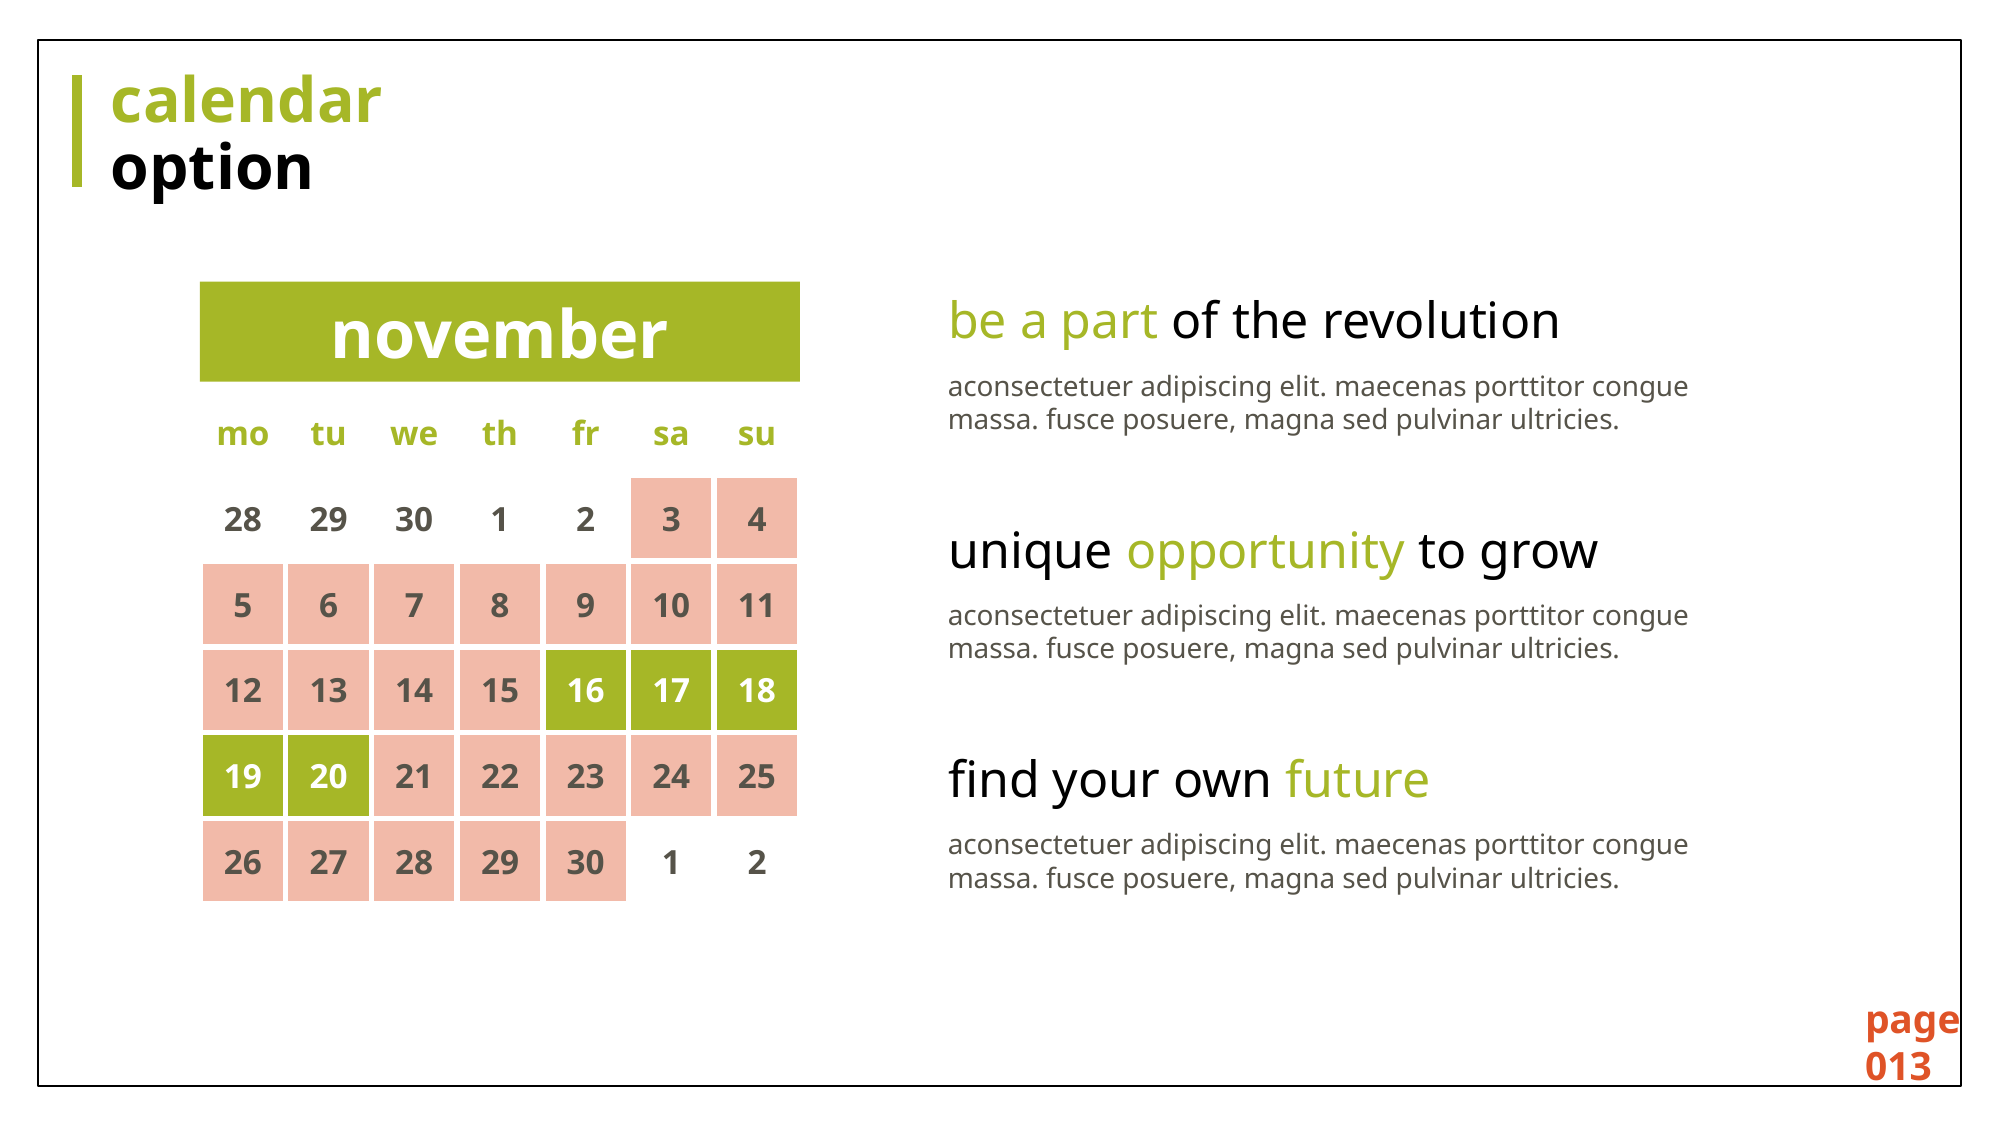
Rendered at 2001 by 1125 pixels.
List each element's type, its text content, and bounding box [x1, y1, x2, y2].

table_cell 12 [203, 650, 283, 730]
title calendar option [95, 59, 692, 212]
table_header th [460, 393, 540, 473]
table_cell 1 [460, 478, 540, 558]
table_cell 16 [546, 650, 626, 730]
table_header mo [203, 393, 283, 473]
table_cell 3 [631, 478, 711, 558]
table_cell 2 [717, 821, 797, 901]
table_header sa [631, 393, 711, 473]
table_header tu [288, 393, 369, 473]
table_cell 4 [717, 478, 797, 558]
table_cell 11 [717, 564, 797, 644]
table_cell 18 [717, 650, 797, 730]
table_cell 28 [374, 821, 454, 901]
table_cell 30 [374, 478, 454, 558]
table_cell 24 [631, 735, 711, 816]
table_cell 27 [288, 821, 369, 901]
table_header fr [546, 393, 626, 473]
table_header su [717, 393, 797, 473]
text_box november [198, 280, 802, 383]
table_cell 23 [546, 735, 626, 816]
table_cell 29 [288, 478, 369, 558]
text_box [932, 510, 1801, 674]
table_cell 19 [203, 735, 283, 816]
table_cell 30 [546, 821, 626, 901]
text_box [932, 281, 1801, 445]
table_cell 14 [374, 650, 454, 730]
table_cell 13 [288, 650, 369, 730]
table_cell 15 [460, 650, 540, 730]
table_header we [374, 393, 454, 473]
table_cell 8 [460, 564, 540, 644]
slide_number page 013 [1850, 989, 2000, 1100]
table_cell 7 [374, 564, 454, 644]
table_cell 5 [203, 564, 283, 644]
table_cell 1 [631, 821, 711, 901]
table_cell 26 [203, 821, 283, 901]
table_cell 9 [546, 564, 626, 644]
table_cell 21 [374, 735, 454, 816]
table_cell 10 [631, 564, 711, 644]
table_cell 25 [717, 735, 797, 816]
table_cell 17 [631, 650, 711, 730]
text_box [932, 739, 1801, 903]
table_cell 6 [288, 564, 369, 644]
table_cell 20 [288, 735, 369, 816]
table_cell 29 [460, 821, 540, 901]
table_cell 28 [203, 478, 283, 558]
table_cell 22 [460, 735, 540, 816]
table_cell 2 [546, 478, 626, 558]
